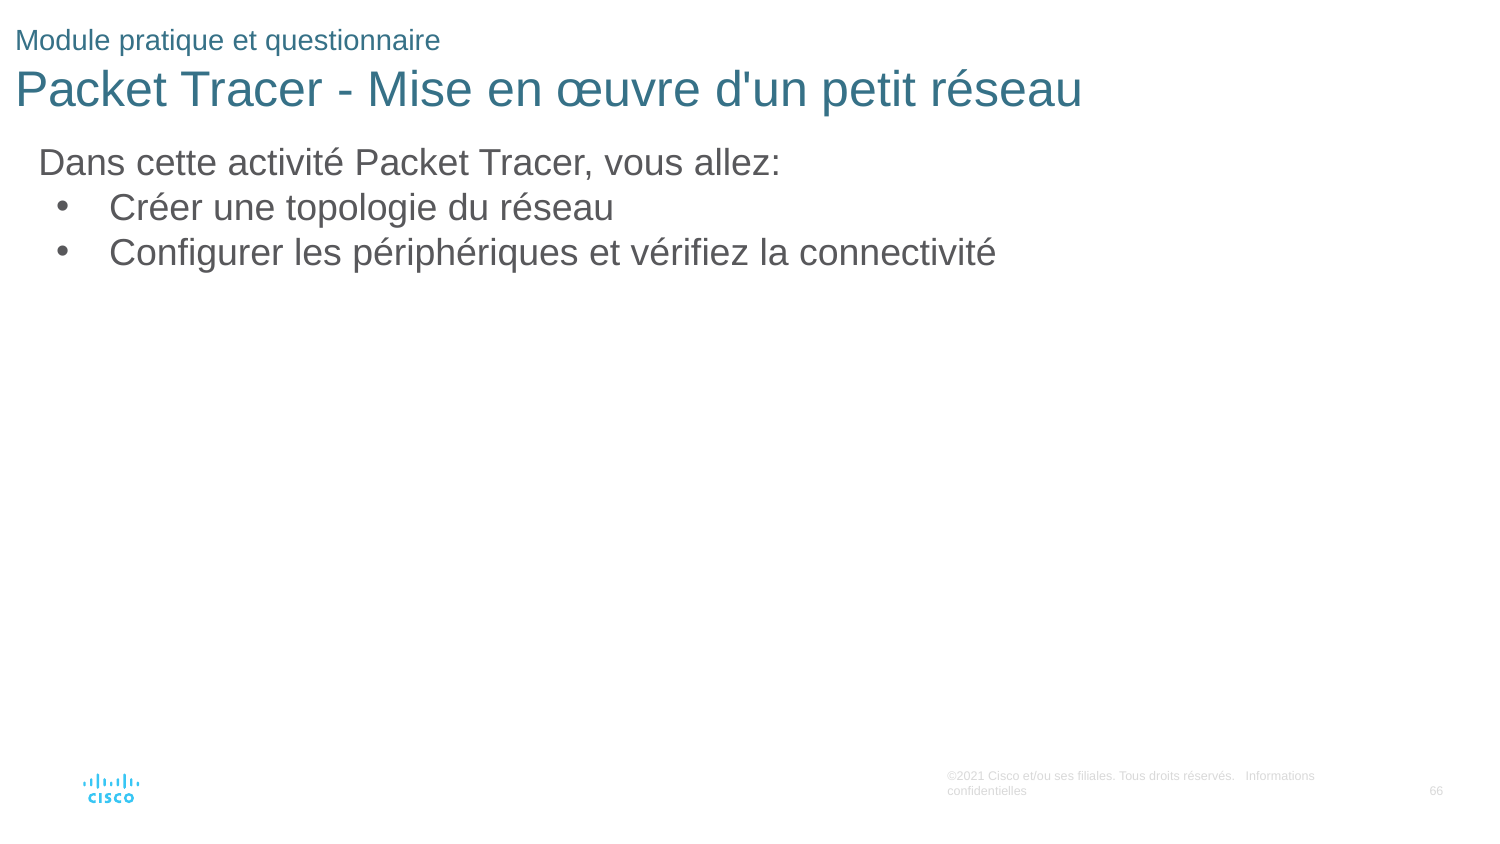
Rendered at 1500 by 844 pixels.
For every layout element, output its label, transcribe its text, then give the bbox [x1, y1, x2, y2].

title Module pratique et questionnaire Packet Tracer - Mise en œuvre d'un petit réseau [0, 6, 1500, 131]
list Dans cette activité Packet Tracer, vous allez: Créer une topologie du réseau Configurer les périphériques et vérifiez la connectivité [23, 131, 1476, 813]
